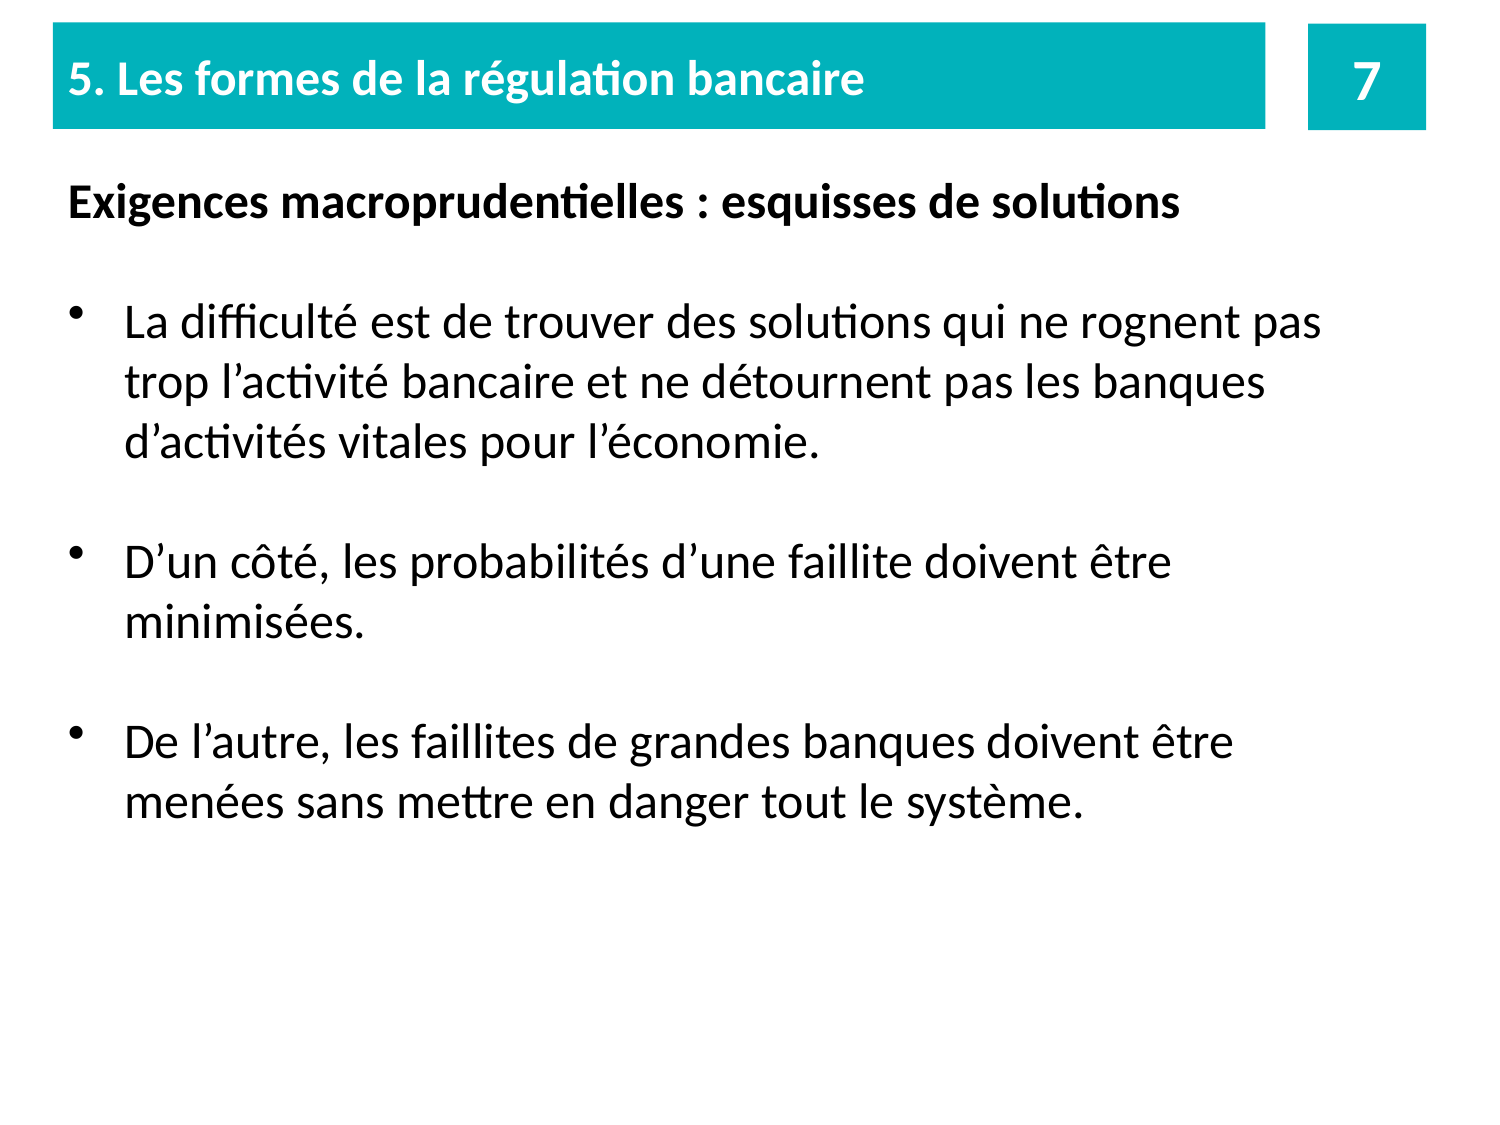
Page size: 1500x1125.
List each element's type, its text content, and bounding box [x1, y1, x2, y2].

text_box 5. Les formes de la régulation bancaire [52, 22, 1266, 129]
text_box Exigences macroprudentielles : esquisses de solutions La difficulté est de trouver des solutions qui ne rognent pas trop l’activité bancaire et ne détournent pas les banques d’activités vitales pour l’économie. D’un côté, les probabilités d’une faillite doivent être minimisées. De l’autre, les faillites de grandes banques doivent être menées sans mettre en danger tout le système. [53, 160, 1415, 1016]
text_box 7 [1308, 23, 1427, 131]
